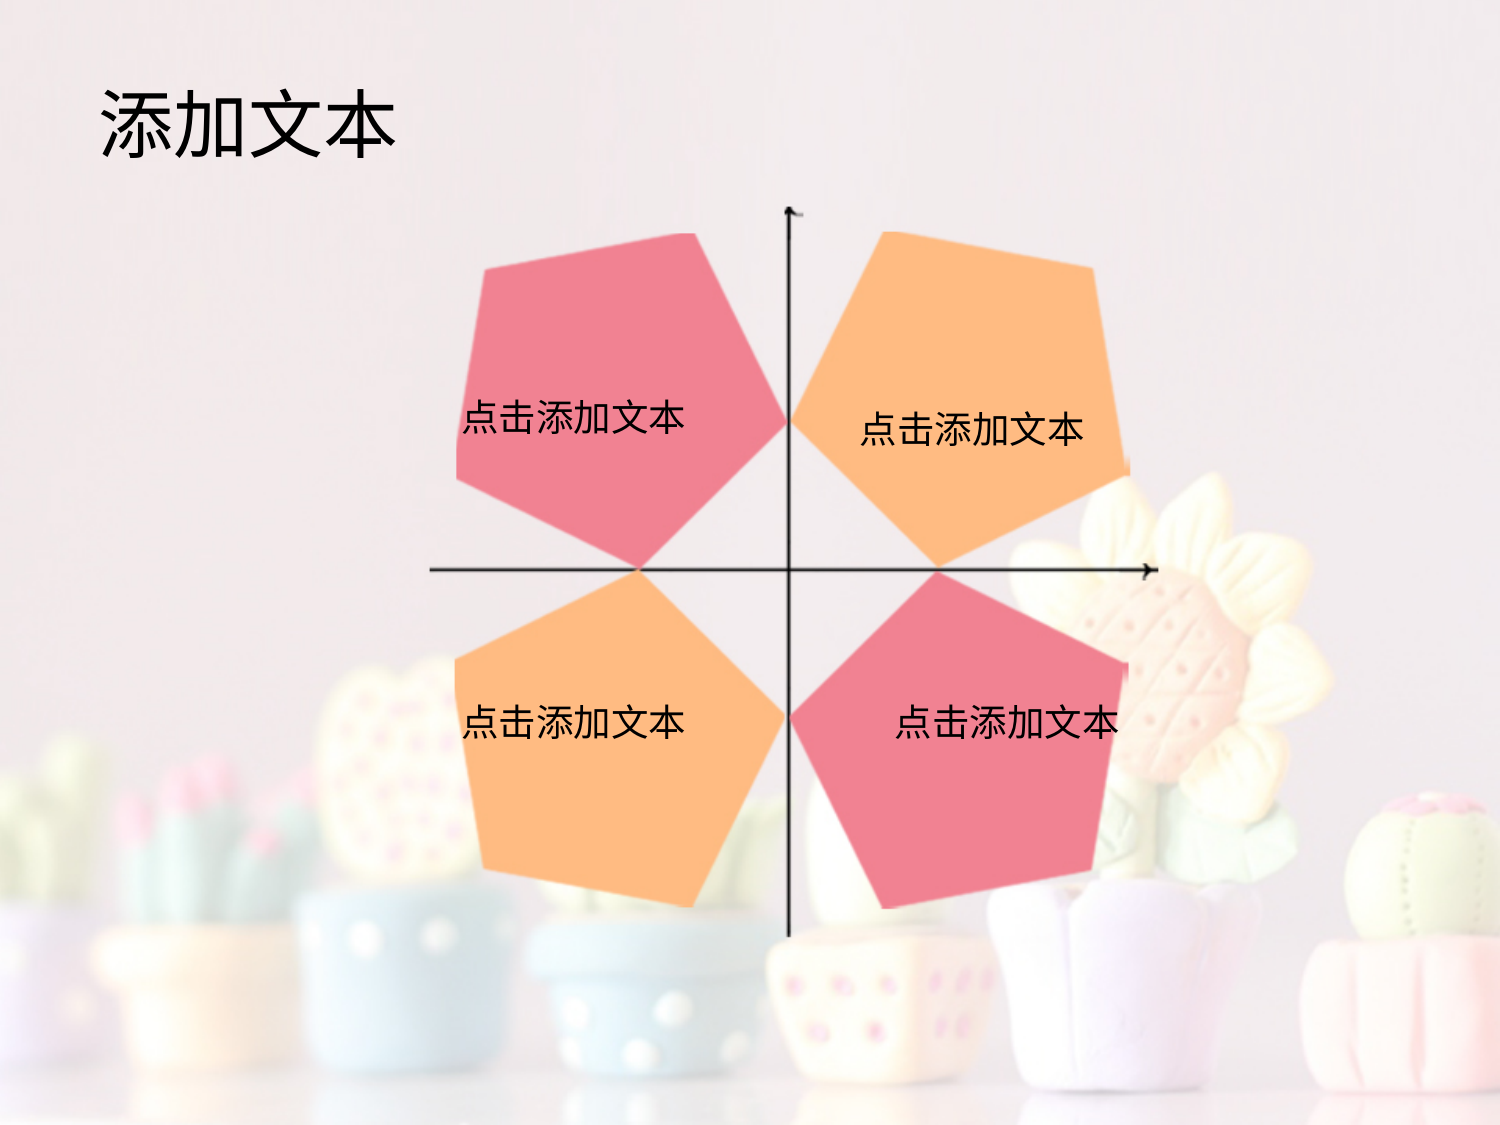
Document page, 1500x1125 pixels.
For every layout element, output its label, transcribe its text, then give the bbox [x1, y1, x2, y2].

text_box 点击添加文本 [446, 386, 702, 447]
picture [0, 0, 1500, 1125]
text_box 添加文本 [83, 70, 414, 175]
text_box 点击添加文本 [446, 691, 702, 752]
text_box 点击添加文本 [880, 691, 1135, 752]
text_box 点击添加文本 [845, 398, 1100, 459]
